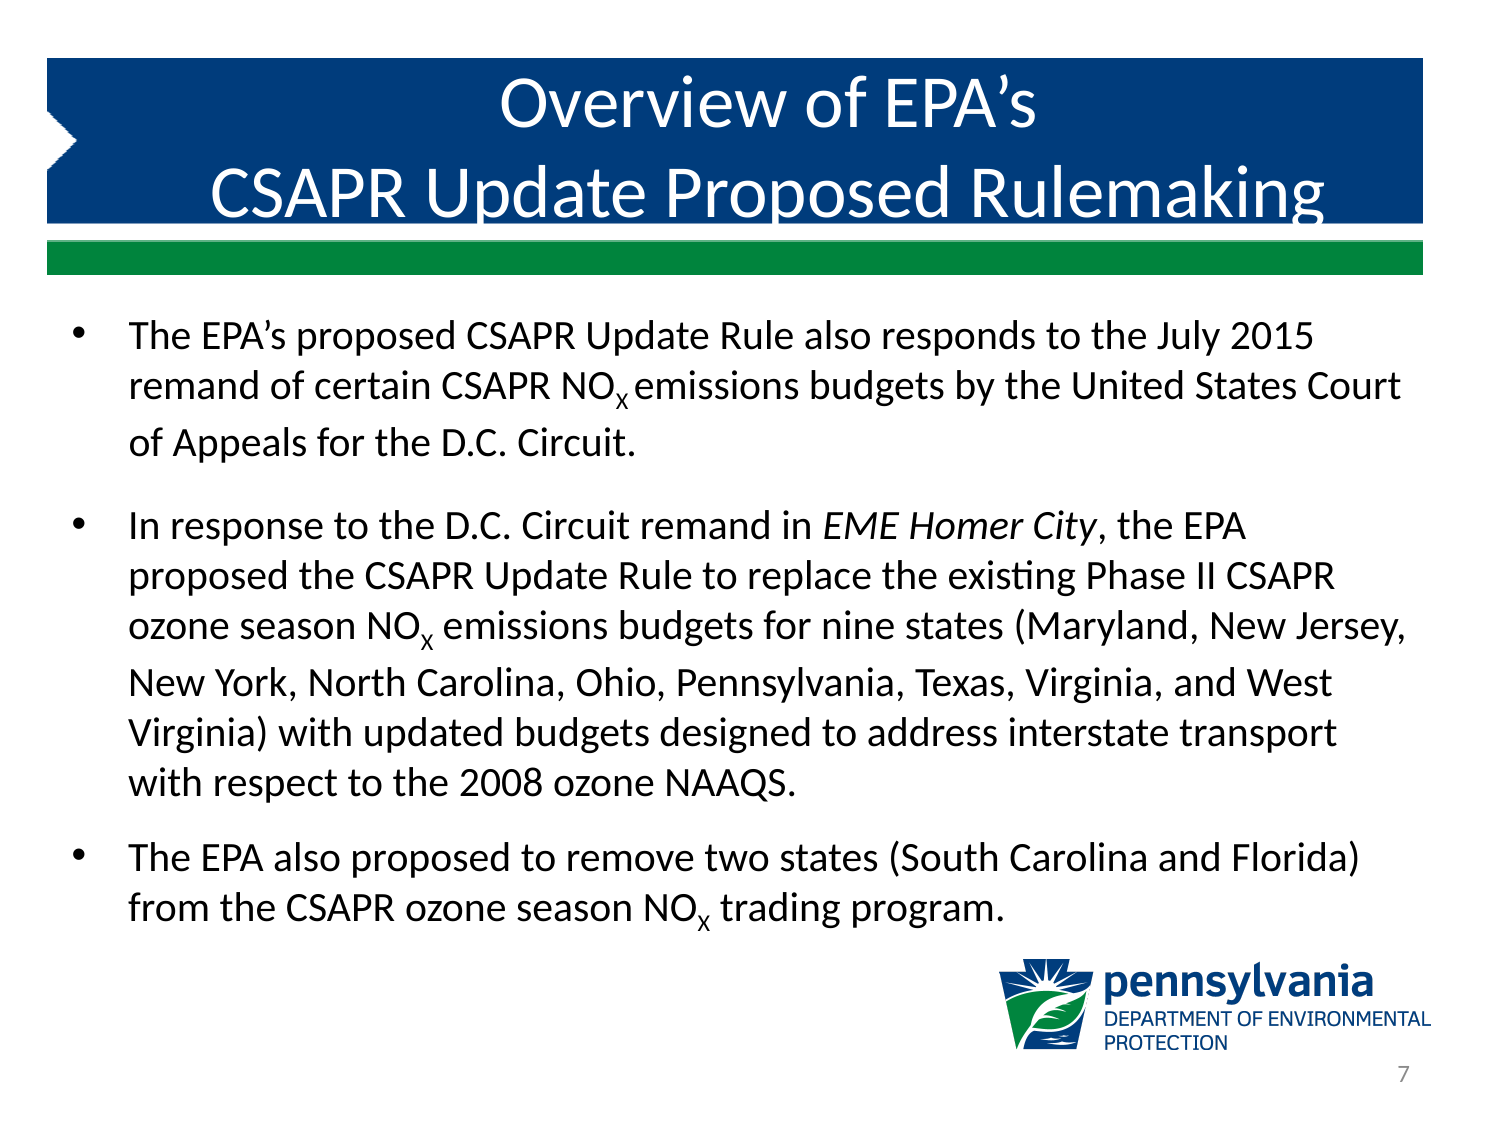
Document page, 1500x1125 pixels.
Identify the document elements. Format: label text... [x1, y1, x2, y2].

slide_number 7 [1074, 1060, 1425, 1103]
picture [999, 958, 1431, 1051]
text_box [47, 58, 1423, 276]
list The EPA’s proposed CSAPR Update Rule also responds to the July 2015 remand of certain CSAPR NOX emissions budgets by the United States Court of Appeals for the D.C. Circuit. In response to the D.C. Circuit remand in EME Homer City, the EPA proposed the CSAPR Update Rule to replace the existing Phase II CSAPR ozone season NOX emissions budgets for nine states (Maryland, New Jersey, New York, North Carolina, Ohio, Pennsylvania, Texas, Virginia, and West Virginia) with updated budgets designed to address interstate transport with respect to the 2008 ozone NAAQS. The EPA also proposed to remove two states (South Carolina and Florida) from the CSAPR ozone season NOX trading program. [56, 299, 1423, 1005]
